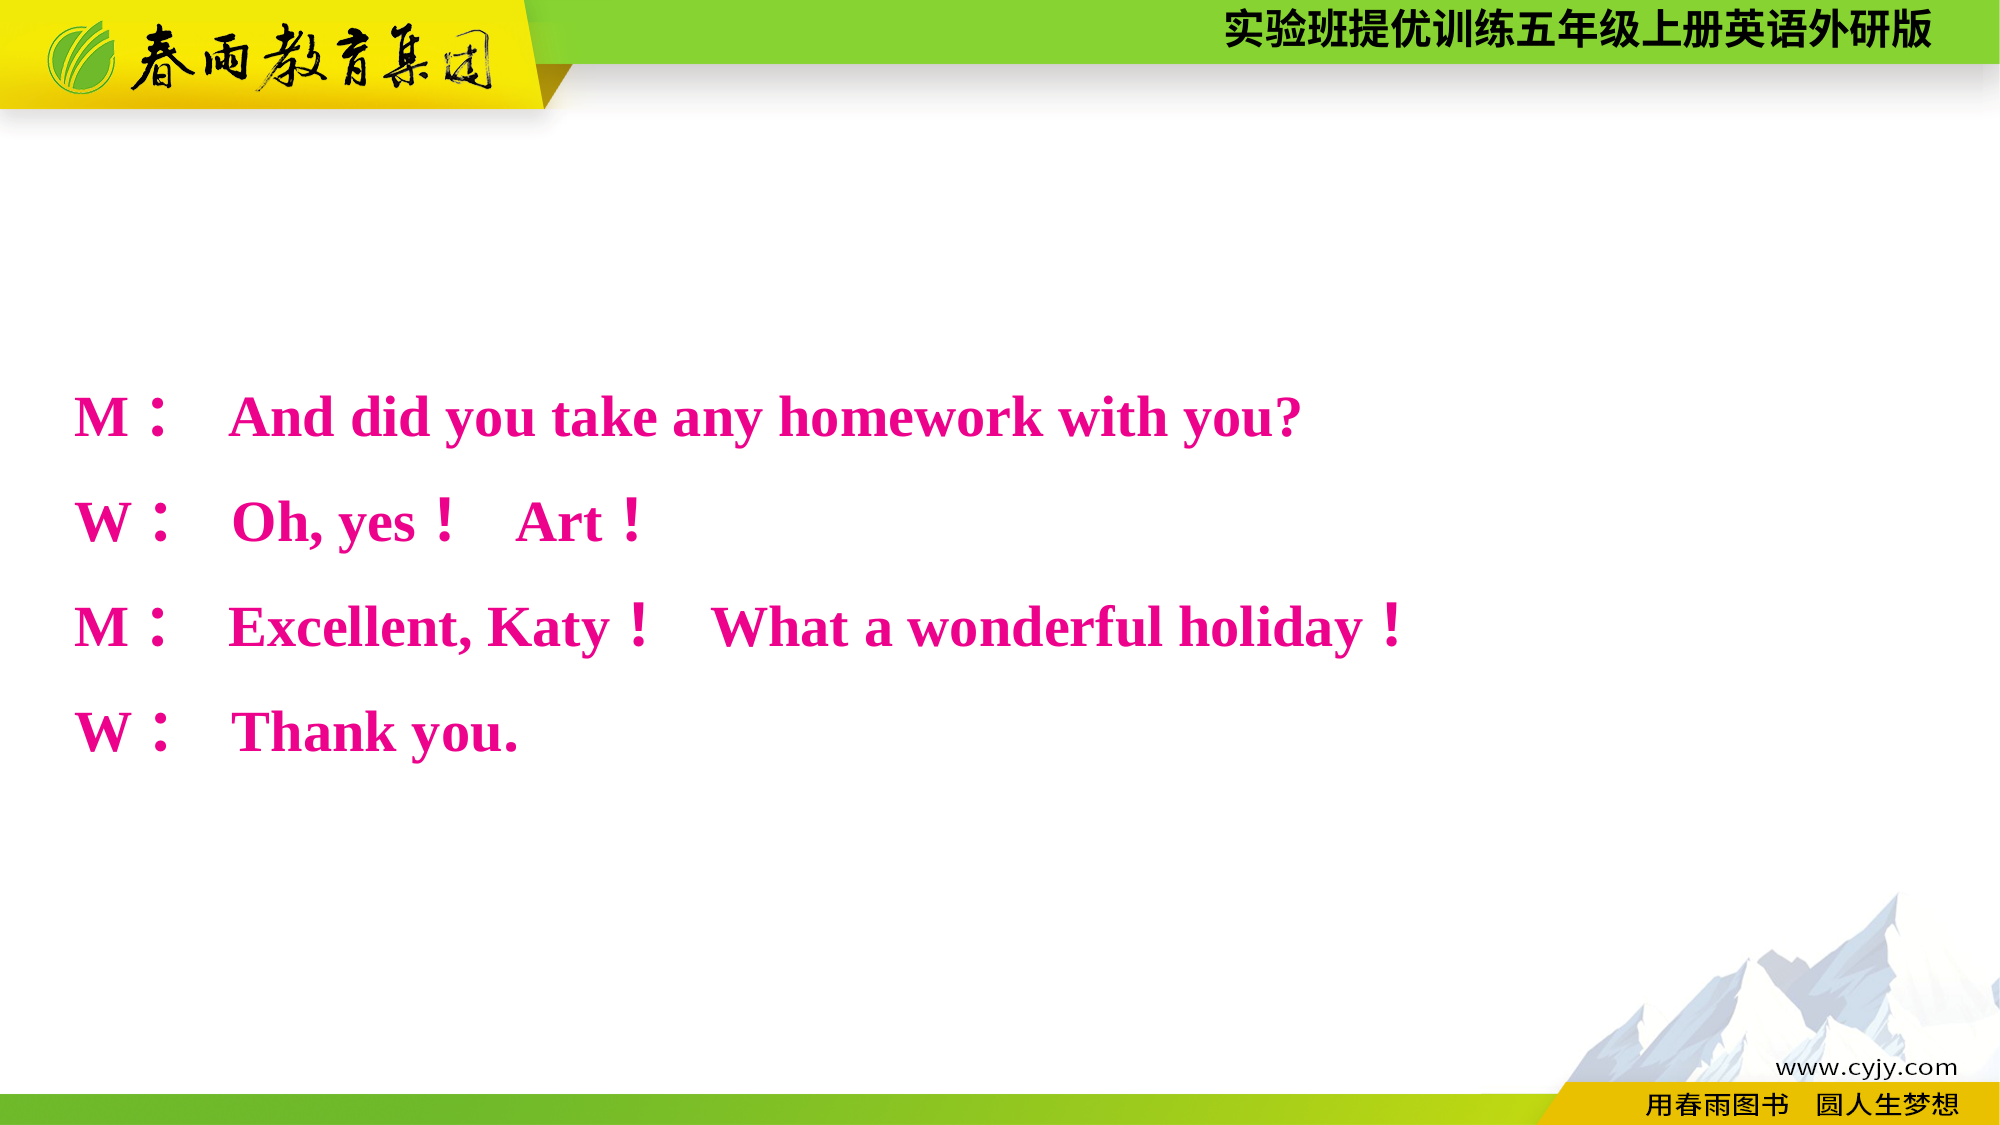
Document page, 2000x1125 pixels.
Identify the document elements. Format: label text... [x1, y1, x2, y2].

picture [0, 0, 2000, 1125]
list M： And did you take any homework with you? W： Oh, yes！ Art！ M： Excellent, Katy！ What a wonderful holiday！ W： Thank you. [59, 335, 1944, 776]
